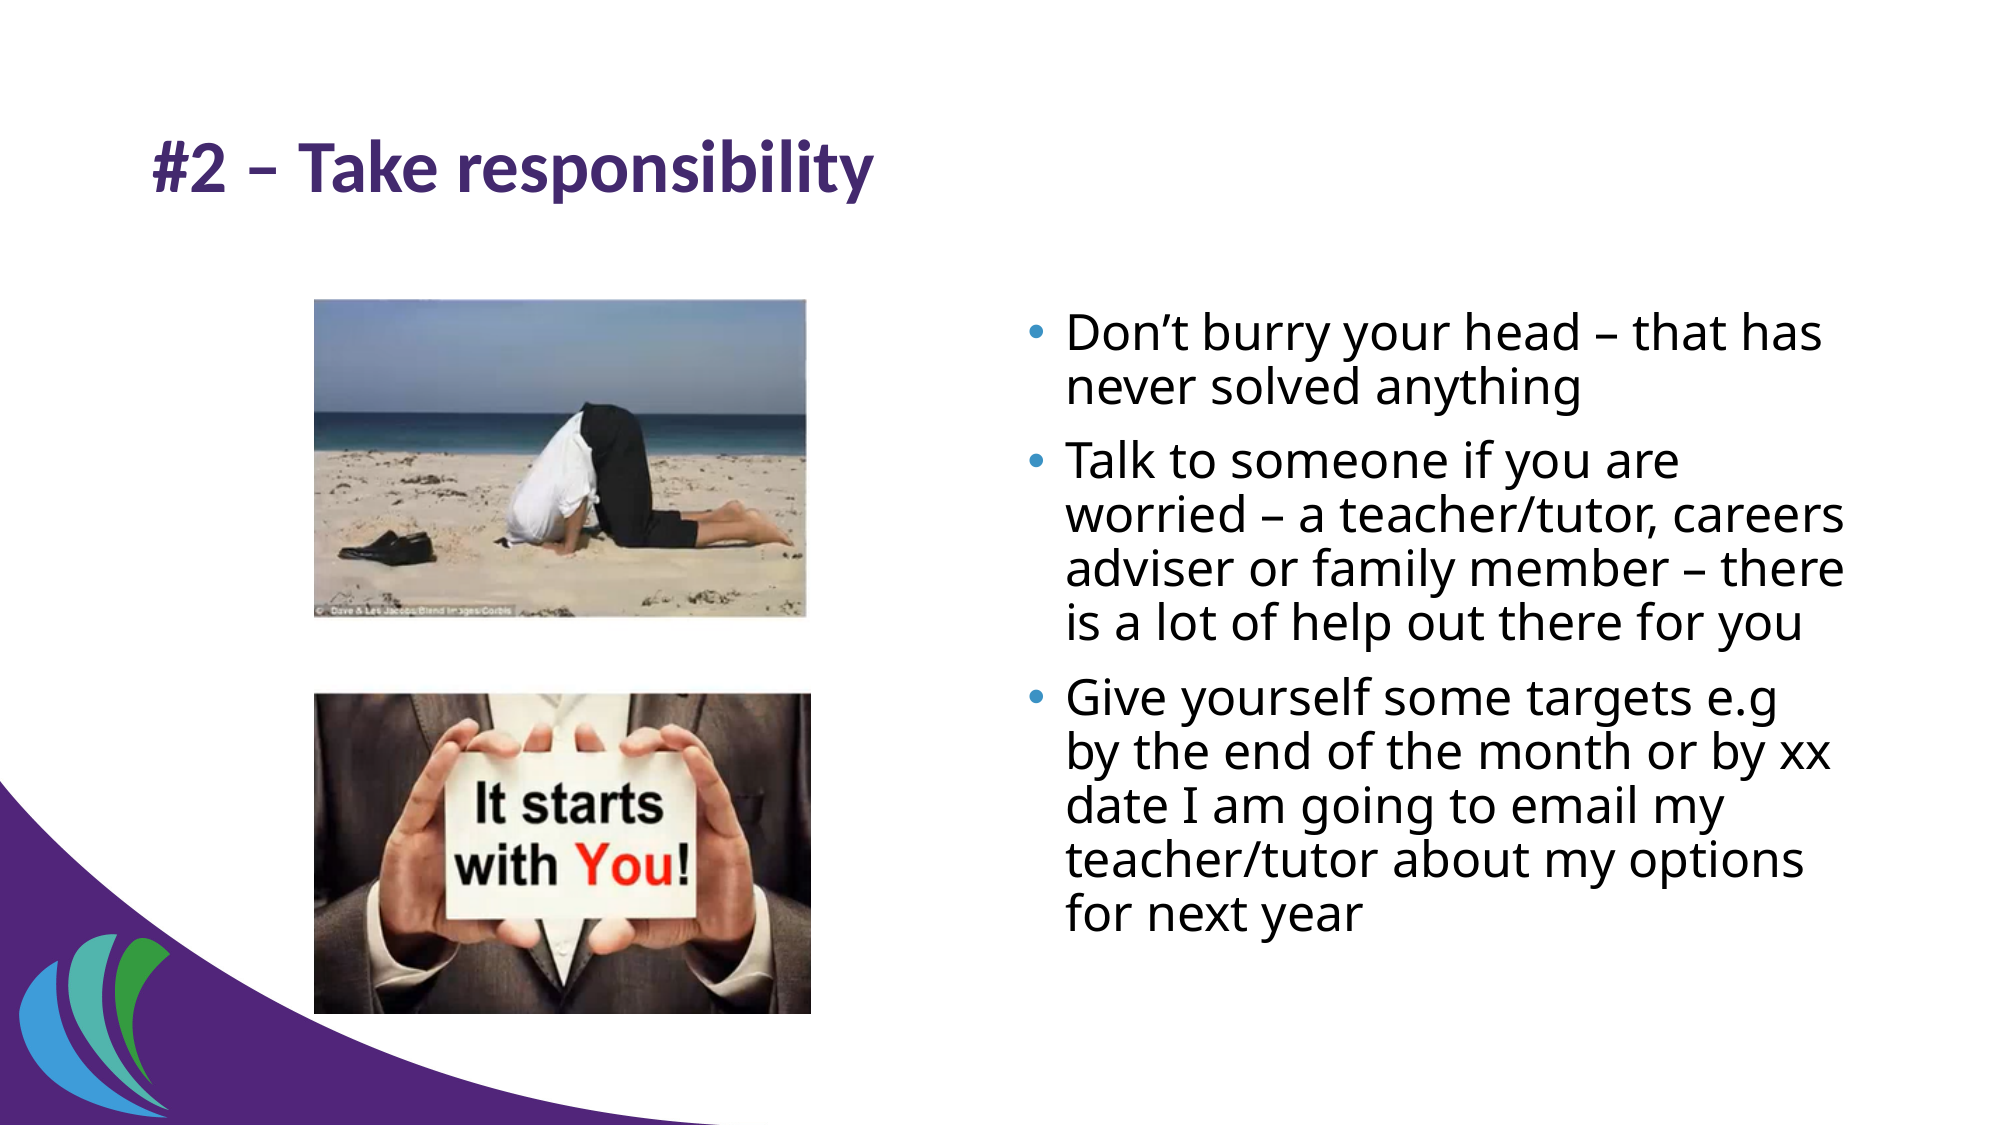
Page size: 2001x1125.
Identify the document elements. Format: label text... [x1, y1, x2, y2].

picture [0, 1, 2000, 1125]
title #2 – Take responsibility [137, 59, 1863, 278]
list Don’t burry your head – that has never solved anything Talk to someone if you are worried – a teacher/tutor, careers adviser or family member – there is a lot of help out there for you Give yourself some targets e.g by the end of the month or by xx date I am going to email my teacher/tutor about my options for next year [1012, 299, 1863, 1014]
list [313, 298, 812, 1014]
